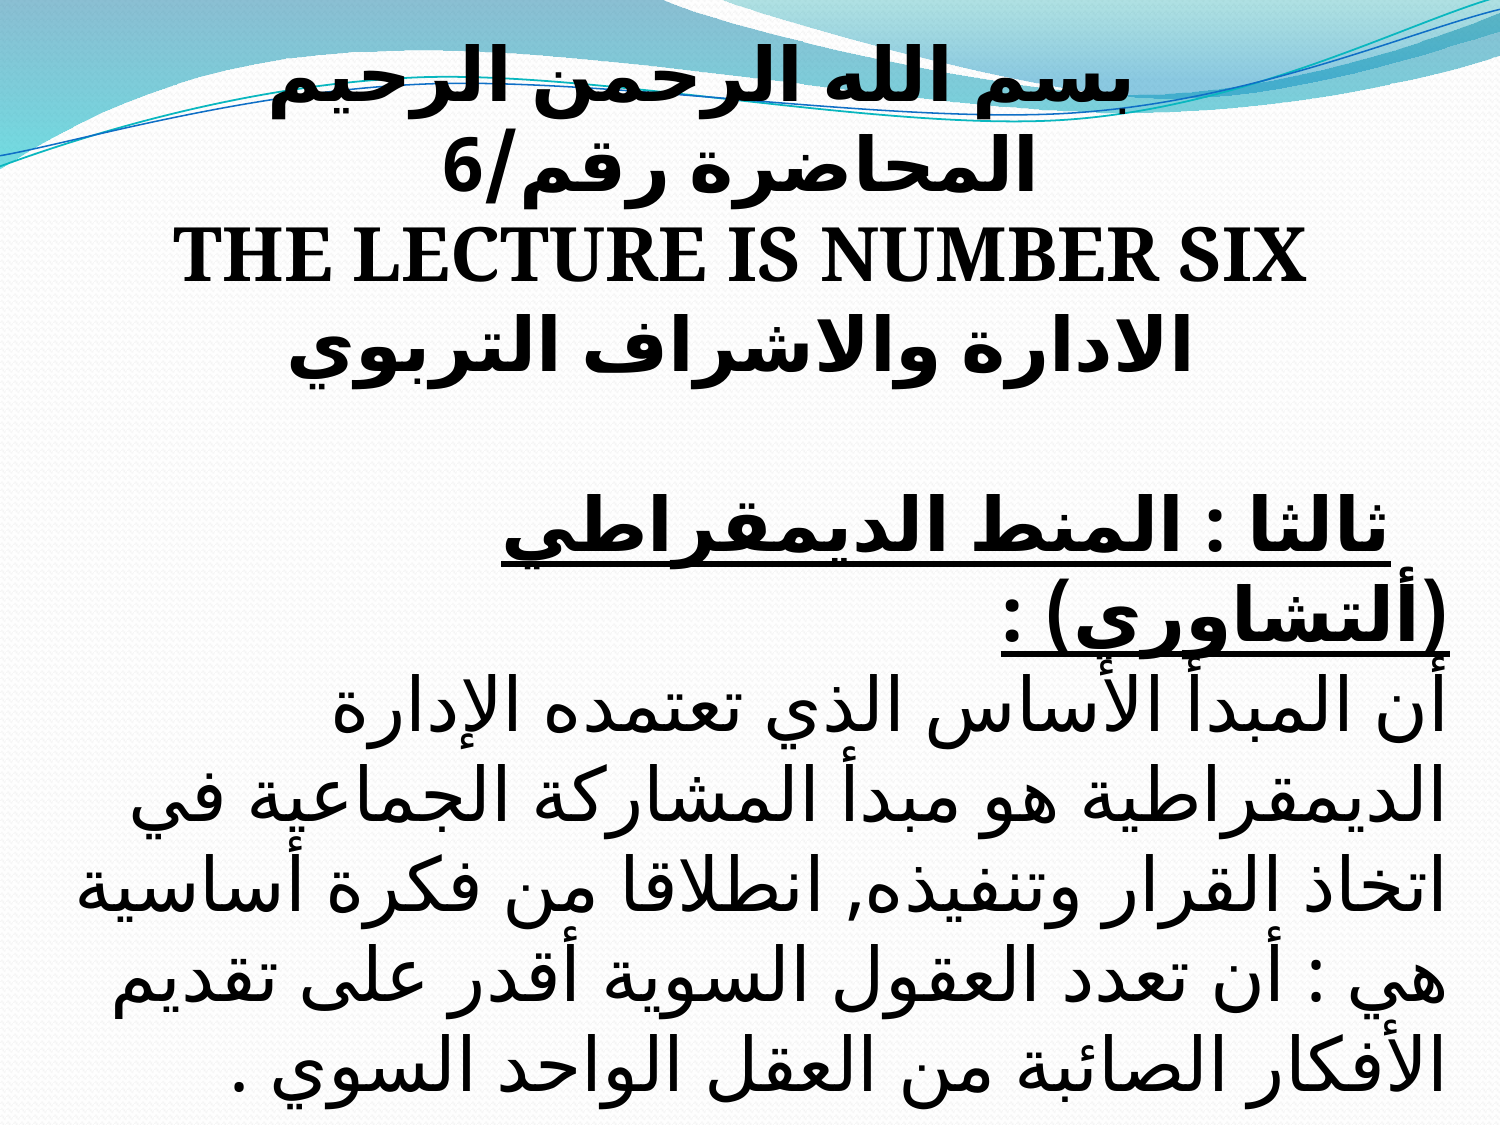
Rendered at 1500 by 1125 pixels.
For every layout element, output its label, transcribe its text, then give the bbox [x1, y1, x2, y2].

text_box بسم الله الرحمن الرحيم المحاضرة رقم/6 THE LECTURE IS NUMBER SIX الادارة والاشراف التربوي ثالثا : المنط الديمقراطي (ألتشاوري) : أن المبدأ الأساس الذي تعتمده الإدارة الديمقراطية هو مبدأ المشاركة الجماعية في اتخاذ القرار وتنفيذه, انطلاقا من فكرة أساسية هي : أن تعدد العقول السوية أقدر على تقديم الأفكار الصائبة من العقل الواحد السوي . [17, 19, 1465, 1114]
